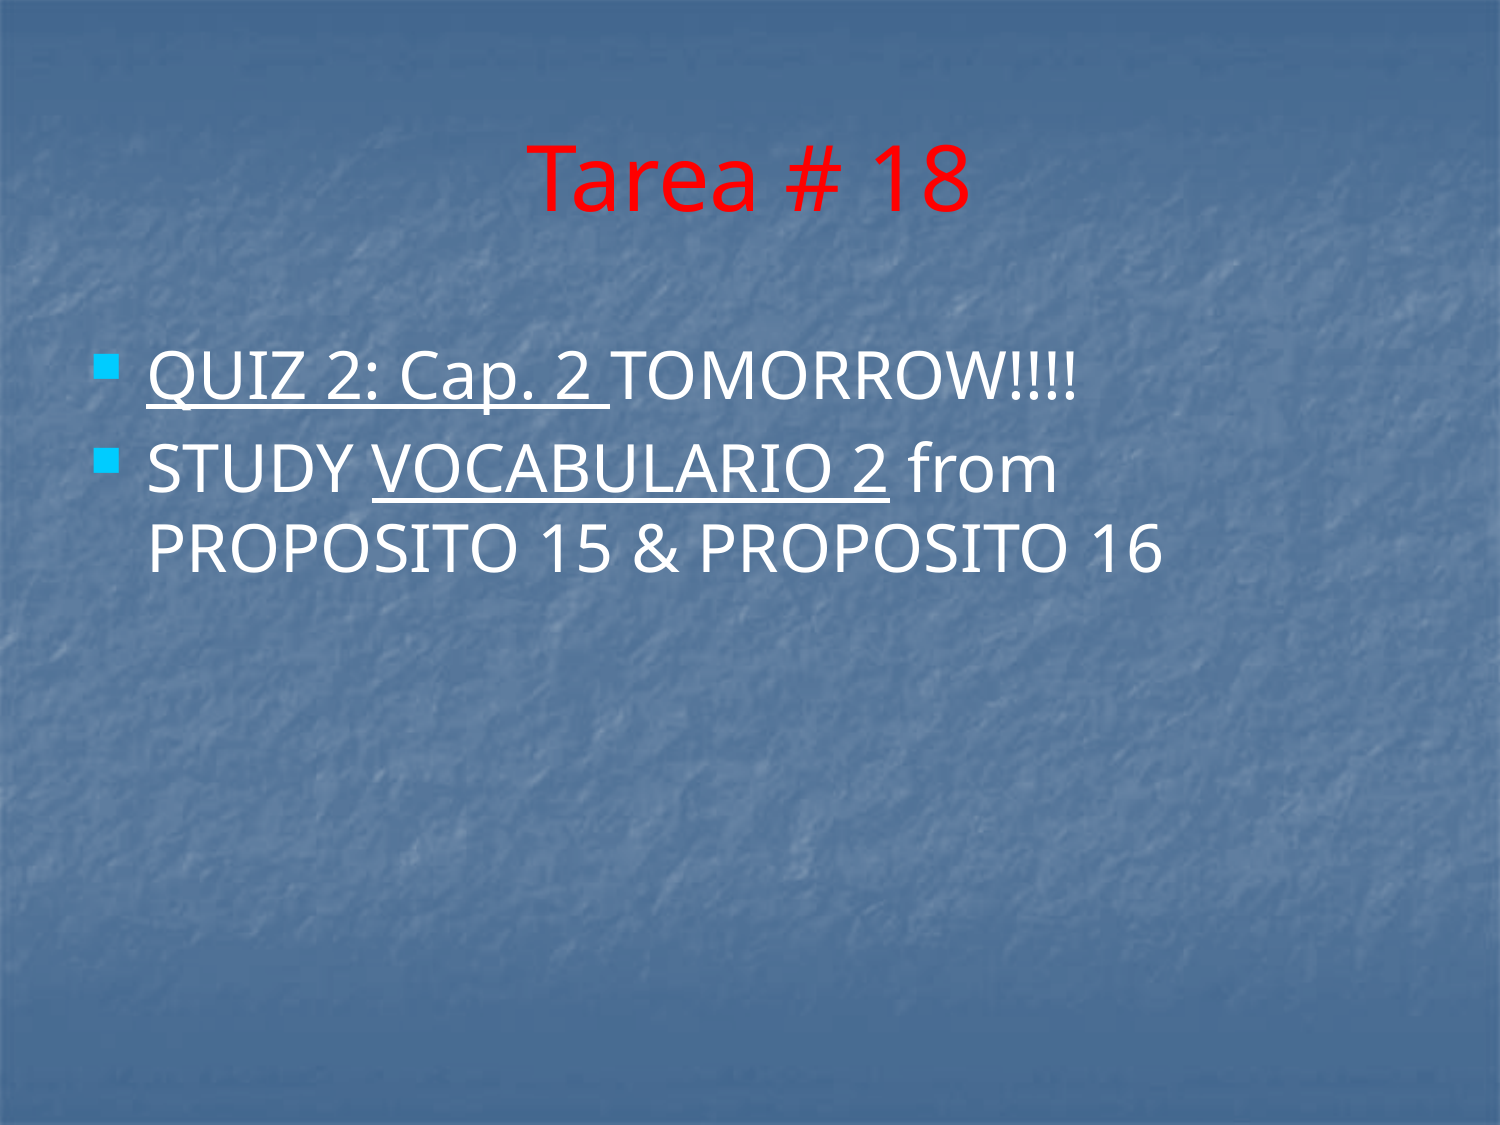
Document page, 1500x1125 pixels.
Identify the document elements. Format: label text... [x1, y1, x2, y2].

list QUIZ 2: Cap. 2 TOMORROW!!!! STUDY VOCABULARIO 2 from PROPOSITO 15 & PROPOSITO 16 [75, 324, 1425, 1000]
title Tarea # 18 [75, 62, 1425, 288]
